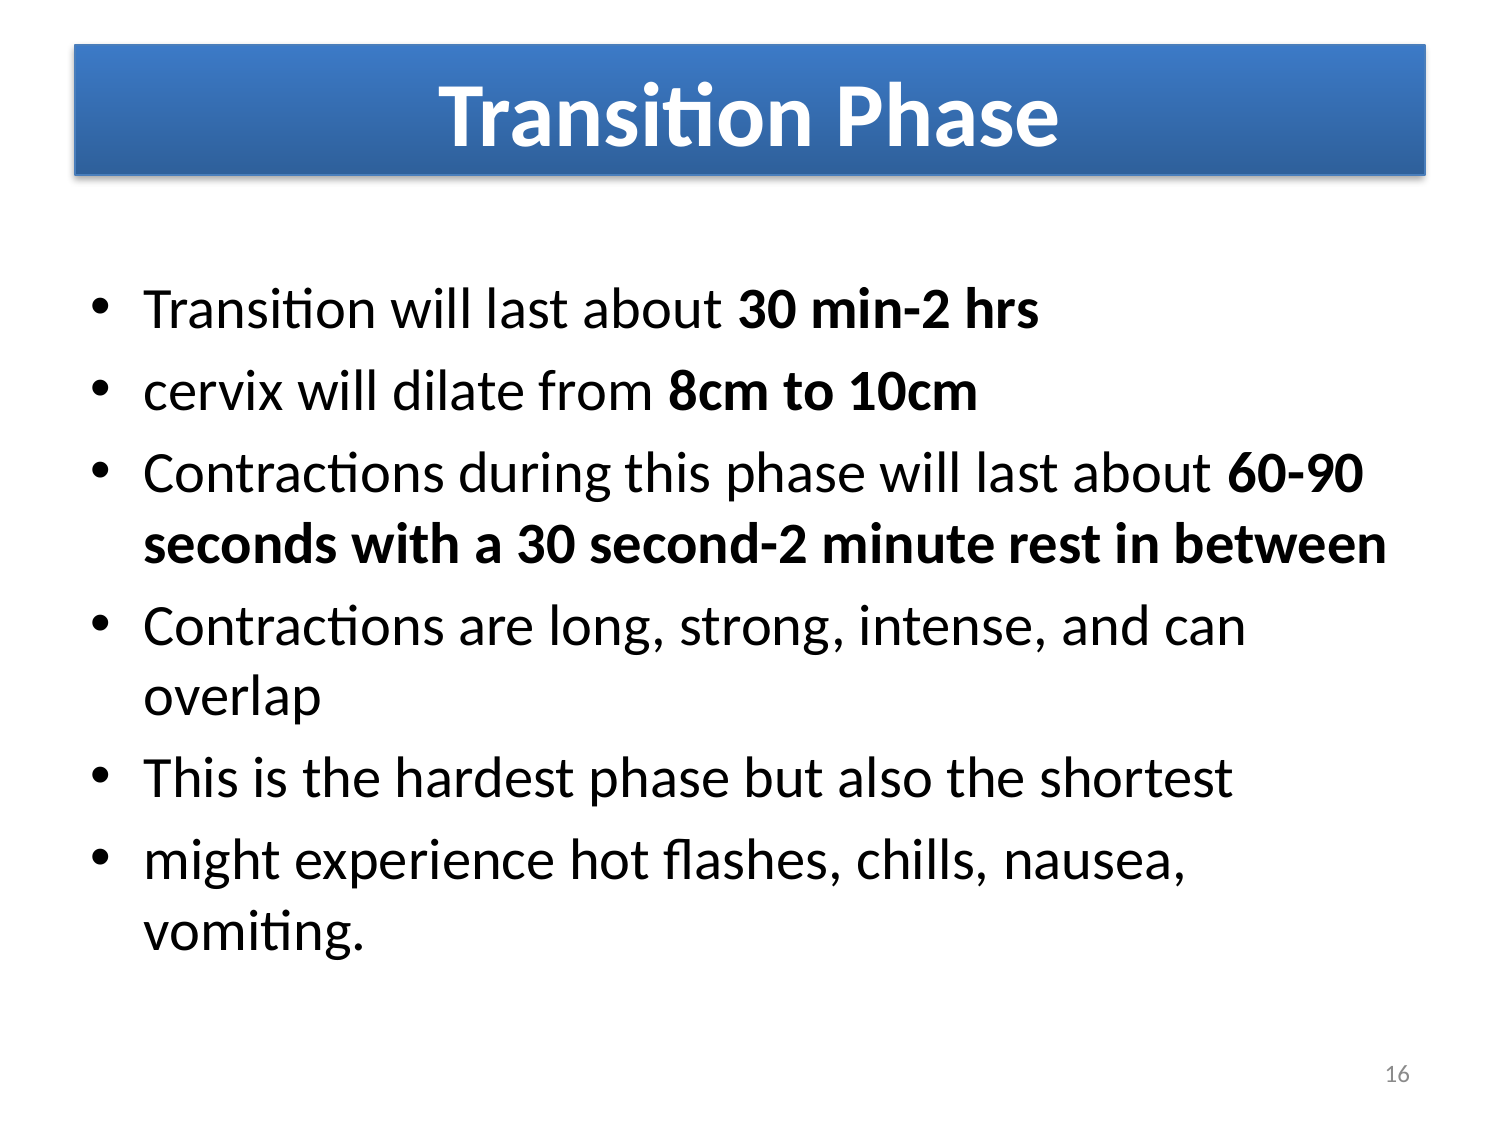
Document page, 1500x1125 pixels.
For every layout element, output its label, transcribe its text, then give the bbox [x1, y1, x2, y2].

title Transition Phase [74, 44, 1426, 176]
list Transition will last about 30 min-2 hrs cervix will dilate from 8cm to 10cm Contractions during this phase will last about 60-90 seconds with a 30 second-2 minute rest in between Contractions are long, strong, intense, and can overlap This is the hardest phase but also the shortest might experience hot flashes, chills, nausea, vomiting. [75, 262, 1425, 1005]
slide_number 16 [1074, 1042, 1425, 1103]
